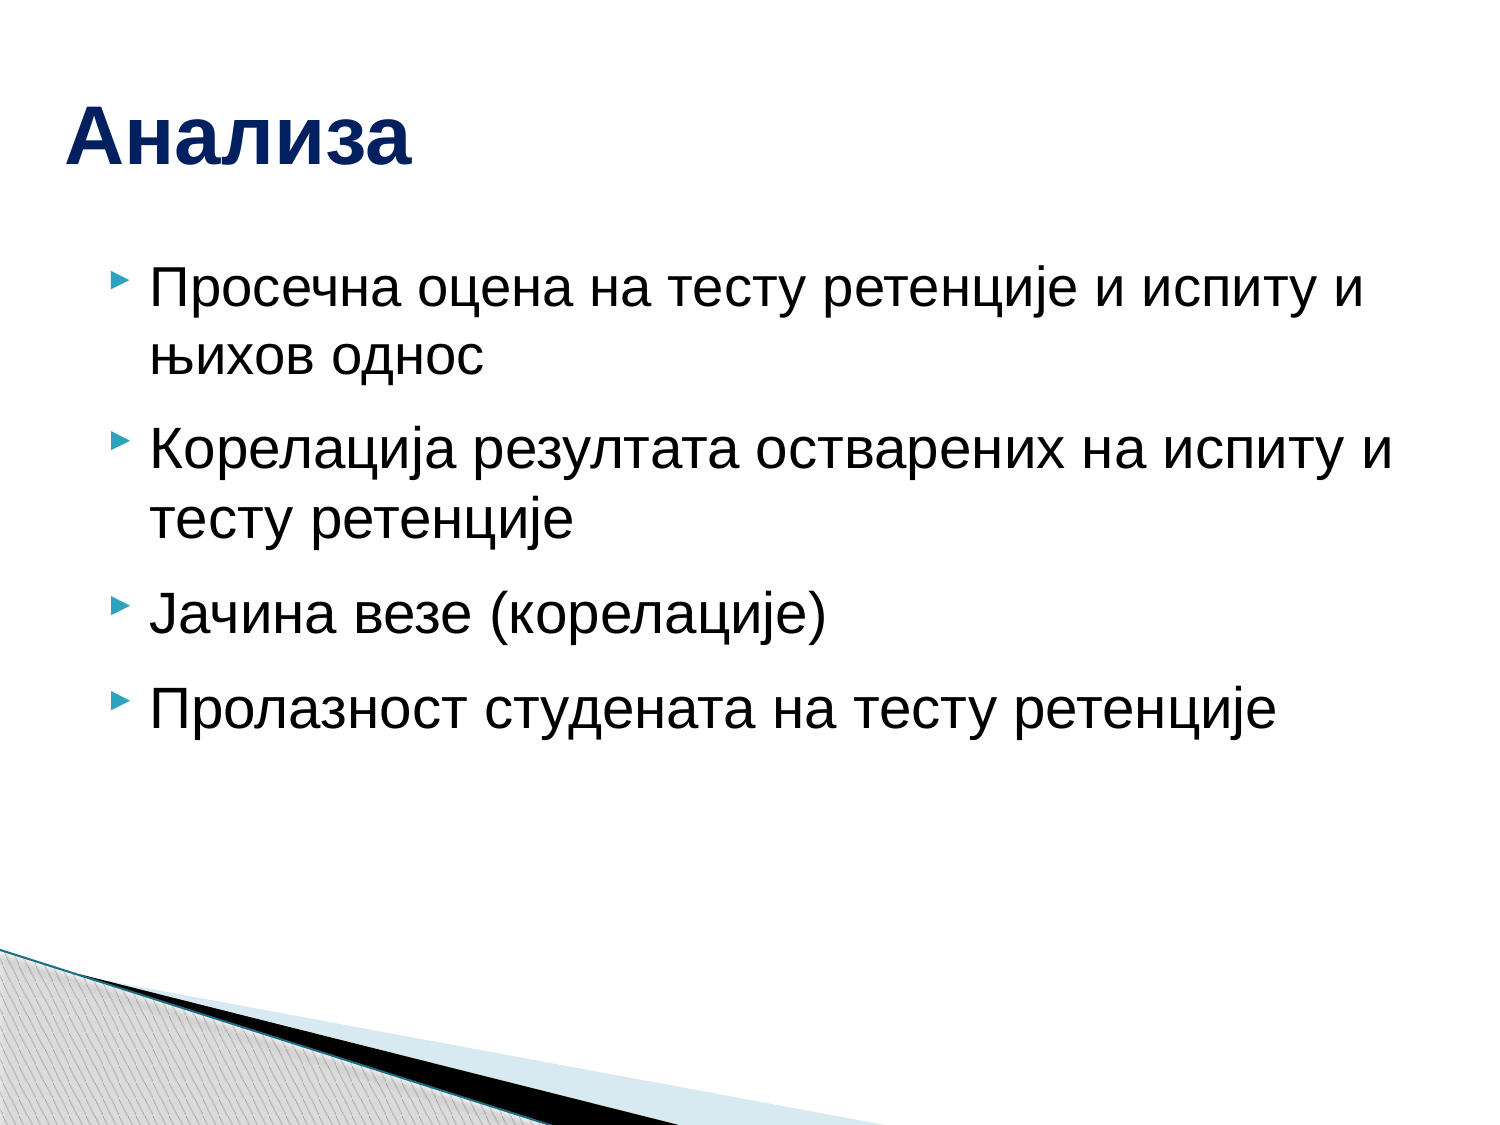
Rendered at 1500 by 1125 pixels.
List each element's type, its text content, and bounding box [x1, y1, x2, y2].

title Анализа [50, 37, 1400, 225]
list Просечна оцена на тесту ретенције и испиту и њихов однос Корелација резултата остварених на испиту и тесту ретенције Јачина везе (корелације) Пролазност студената на тесту ретенције [75, 243, 1425, 986]
